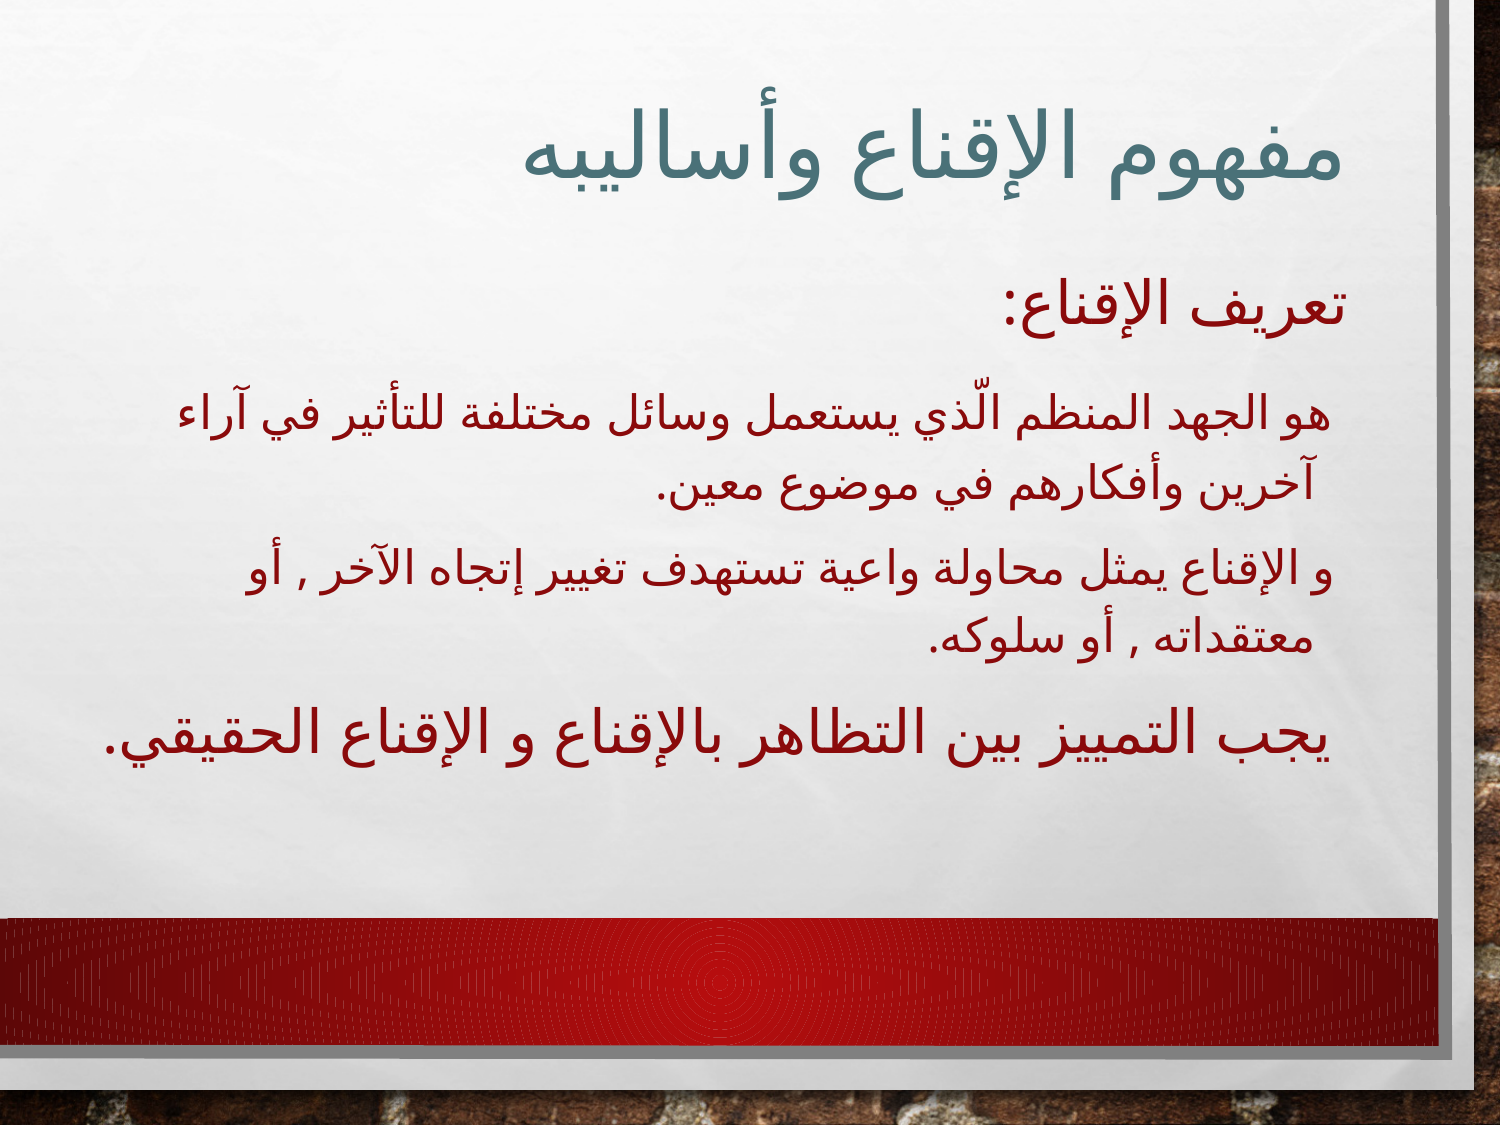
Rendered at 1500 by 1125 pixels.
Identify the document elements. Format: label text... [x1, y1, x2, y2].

list تعريف الإقناع: هو الجهد المنظم الّذي يستعمل وسائل مختلفة للتأثير في آراء آخرين وأفكارهم في موضوع معين. و الإقناع يمثل محاولة واعية تستهدف تغيير إتجاه الآخر , أو معتقداته , أو سلوكه. يجب التمييز بين التظاهر بالإقناع و الإقناع الحقيقي. [84, 236, 1364, 780]
title مفهوم الإقناع وأساليبه [84, 54, 1364, 236]
picture [0, 0, 1500, 1125]
